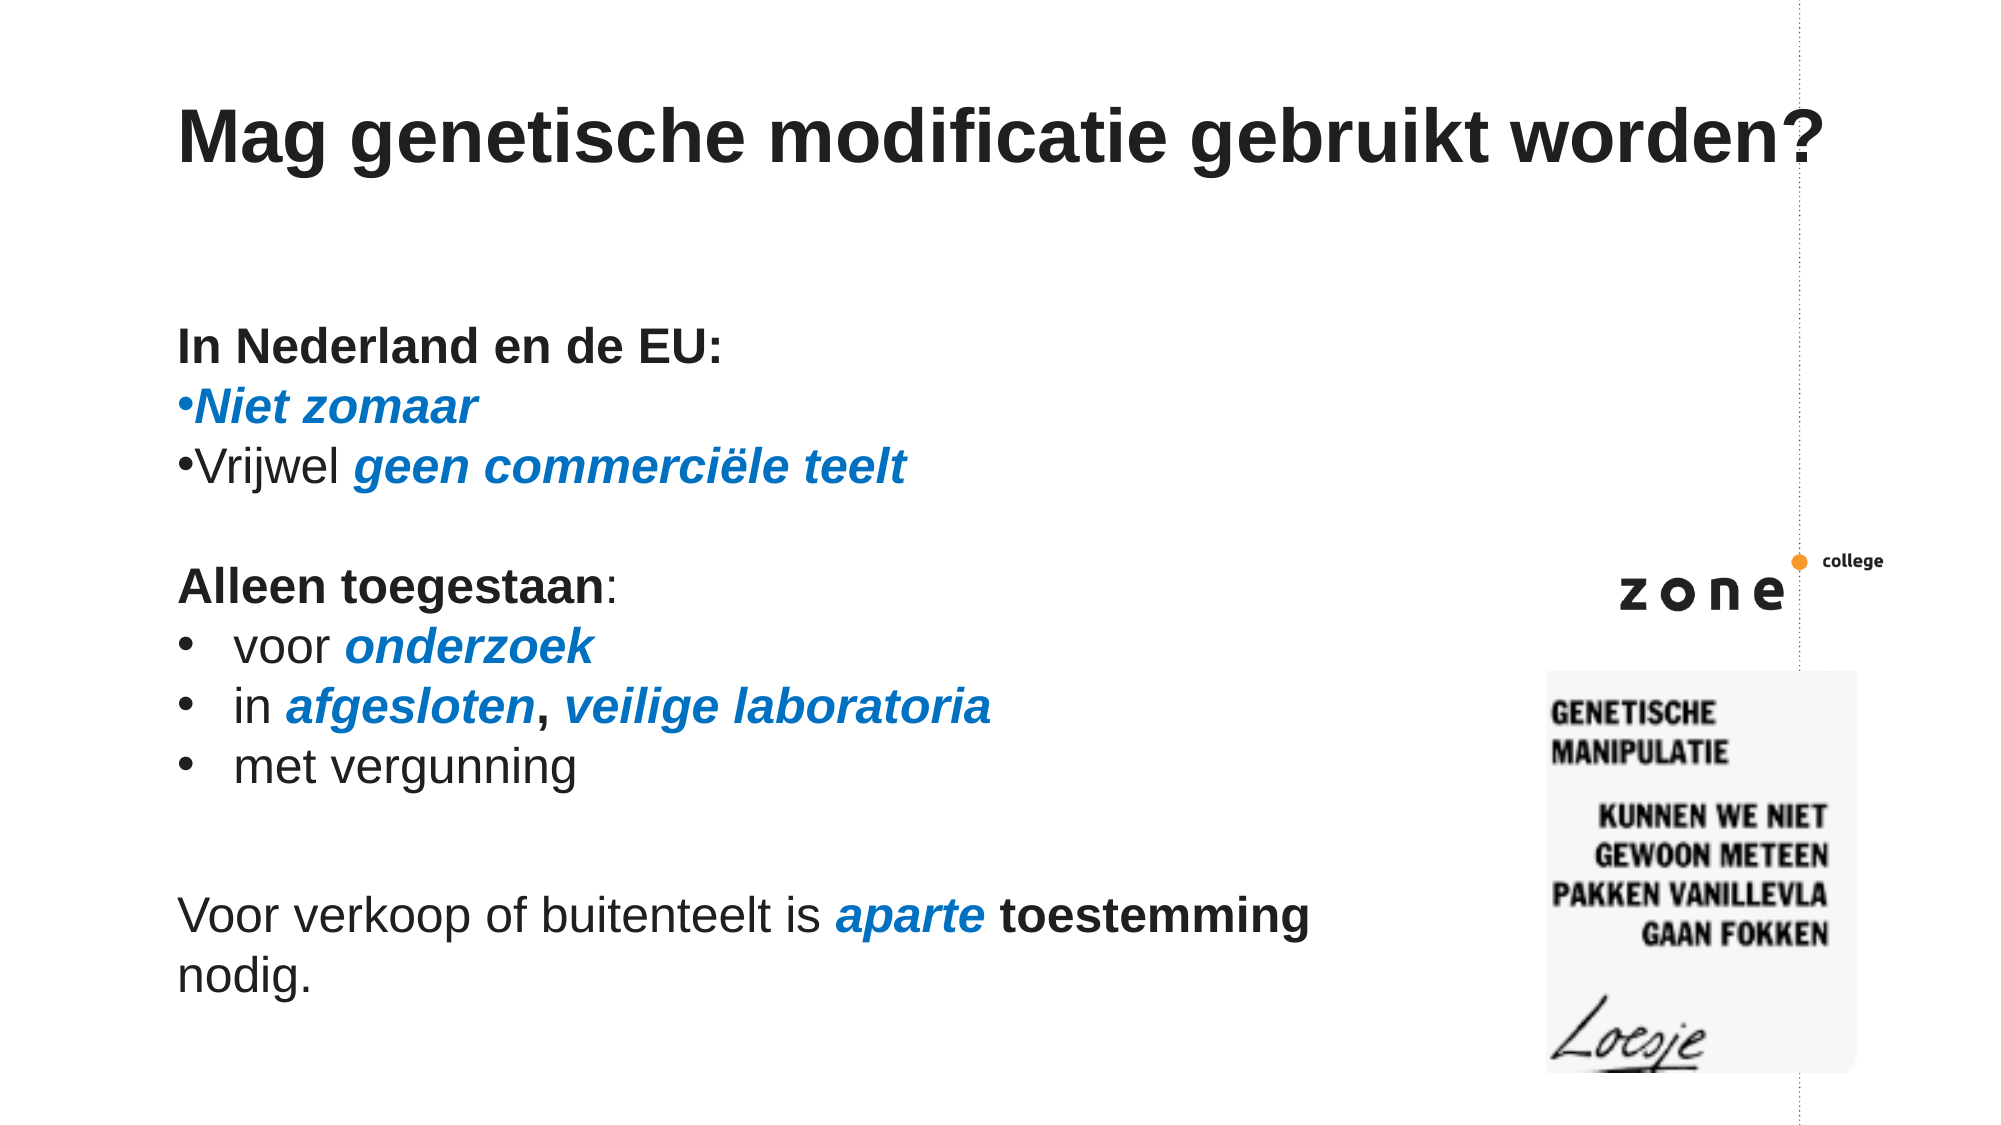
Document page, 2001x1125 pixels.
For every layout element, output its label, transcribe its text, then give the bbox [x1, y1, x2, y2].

list In Nederland en de EU: Niet zomaar Vrijwel geen commerciële teelt Alleen toegestaan: voor onderzoek in afgesloten, veilige laboratoria met vergunning Voor verkoop of buitenteelt is aparte toestemming nodig. [177, 313, 1383, 1091]
picture [1545, 0, 2001, 1125]
title Mag genetische modificatie gebruikt worden? [177, 97, 1850, 261]
